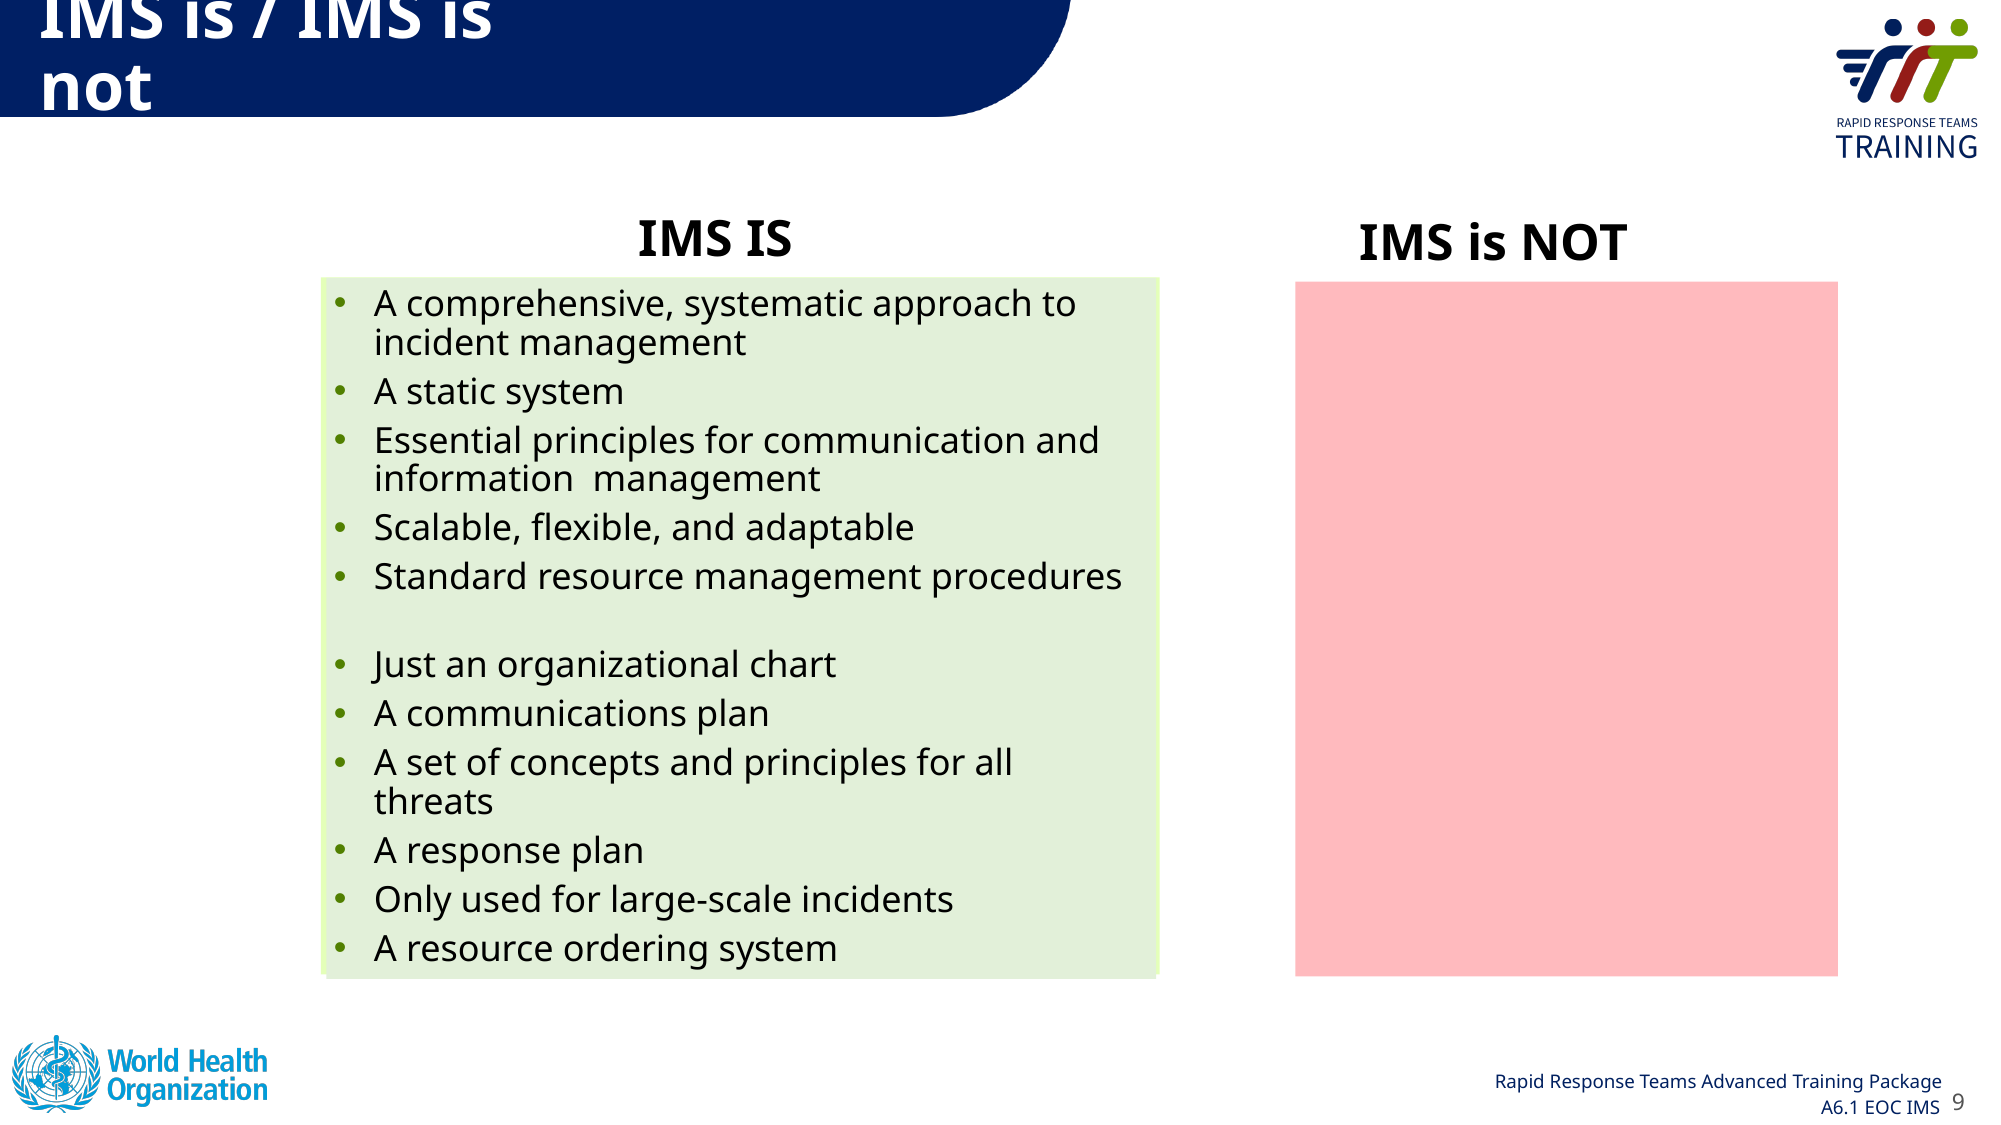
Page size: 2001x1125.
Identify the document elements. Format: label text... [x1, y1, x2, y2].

picture [58, 1050, 64, 1058]
picture [12, 1083, 48, 1113]
list IMS IS [630, 205, 911, 277]
text_box [1295, 281, 1838, 977]
picture [1835, 19, 1978, 167]
picture [12, 1035, 267, 1113]
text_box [320, 277, 1160, 980]
text_box IMS is NOT [1352, 209, 1643, 281]
slide_number 9 [1882, 1037, 1916, 1092]
picture [0, 0, 1072, 117]
title IMS is / IMS is not [31, 0, 619, 107]
